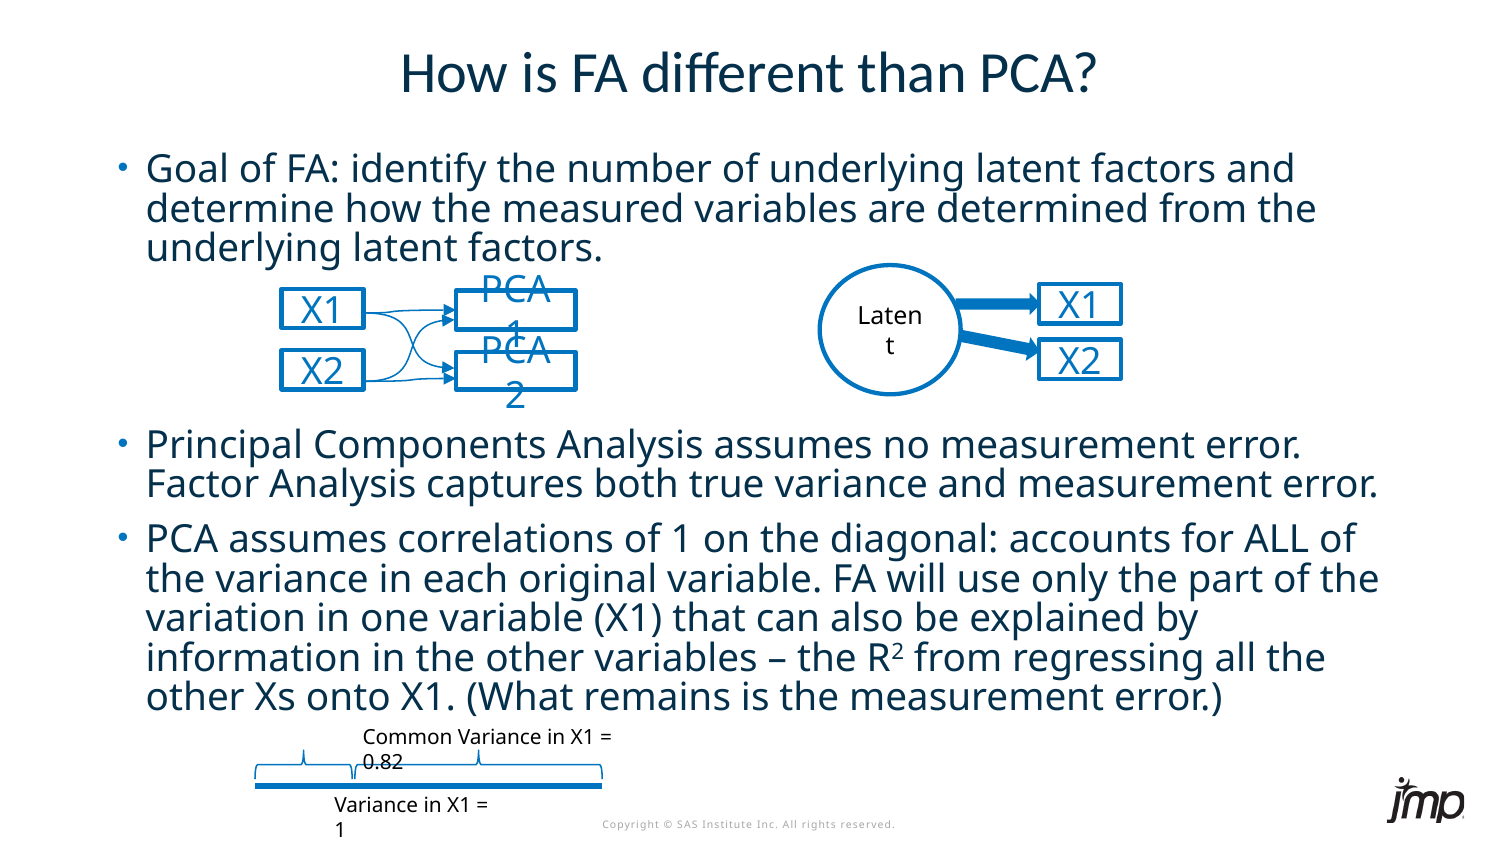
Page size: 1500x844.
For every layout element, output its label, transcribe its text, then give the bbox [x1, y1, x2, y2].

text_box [281, 288, 576, 390]
text_box [254, 749, 348, 780]
text_box Variance in X1 = 1 [319, 794, 519, 844]
list Goal of FA: identify the number of underlying latent factors and determine how the measured variables are determined from the underlying latent factors. Principal Components Analysis assumes no measurement error. Factor Analysis captures both true variance and measurement error. PCA assumes correlations of 1 on the diagonal: accounts for ALL of the variance in each original variable. FA will use only the part of the variation in one variable (X1) that can also be explained by information in the other variables – the R2 from regressing all the other Xs onto X1. (What remains is the measurement error.) [102, 143, 1398, 765]
text_box Common Variance in X1 = 0.82 [348, 716, 661, 781]
title How is FA different than PCA? [102, 31, 1398, 107]
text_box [819, 264, 1122, 395]
